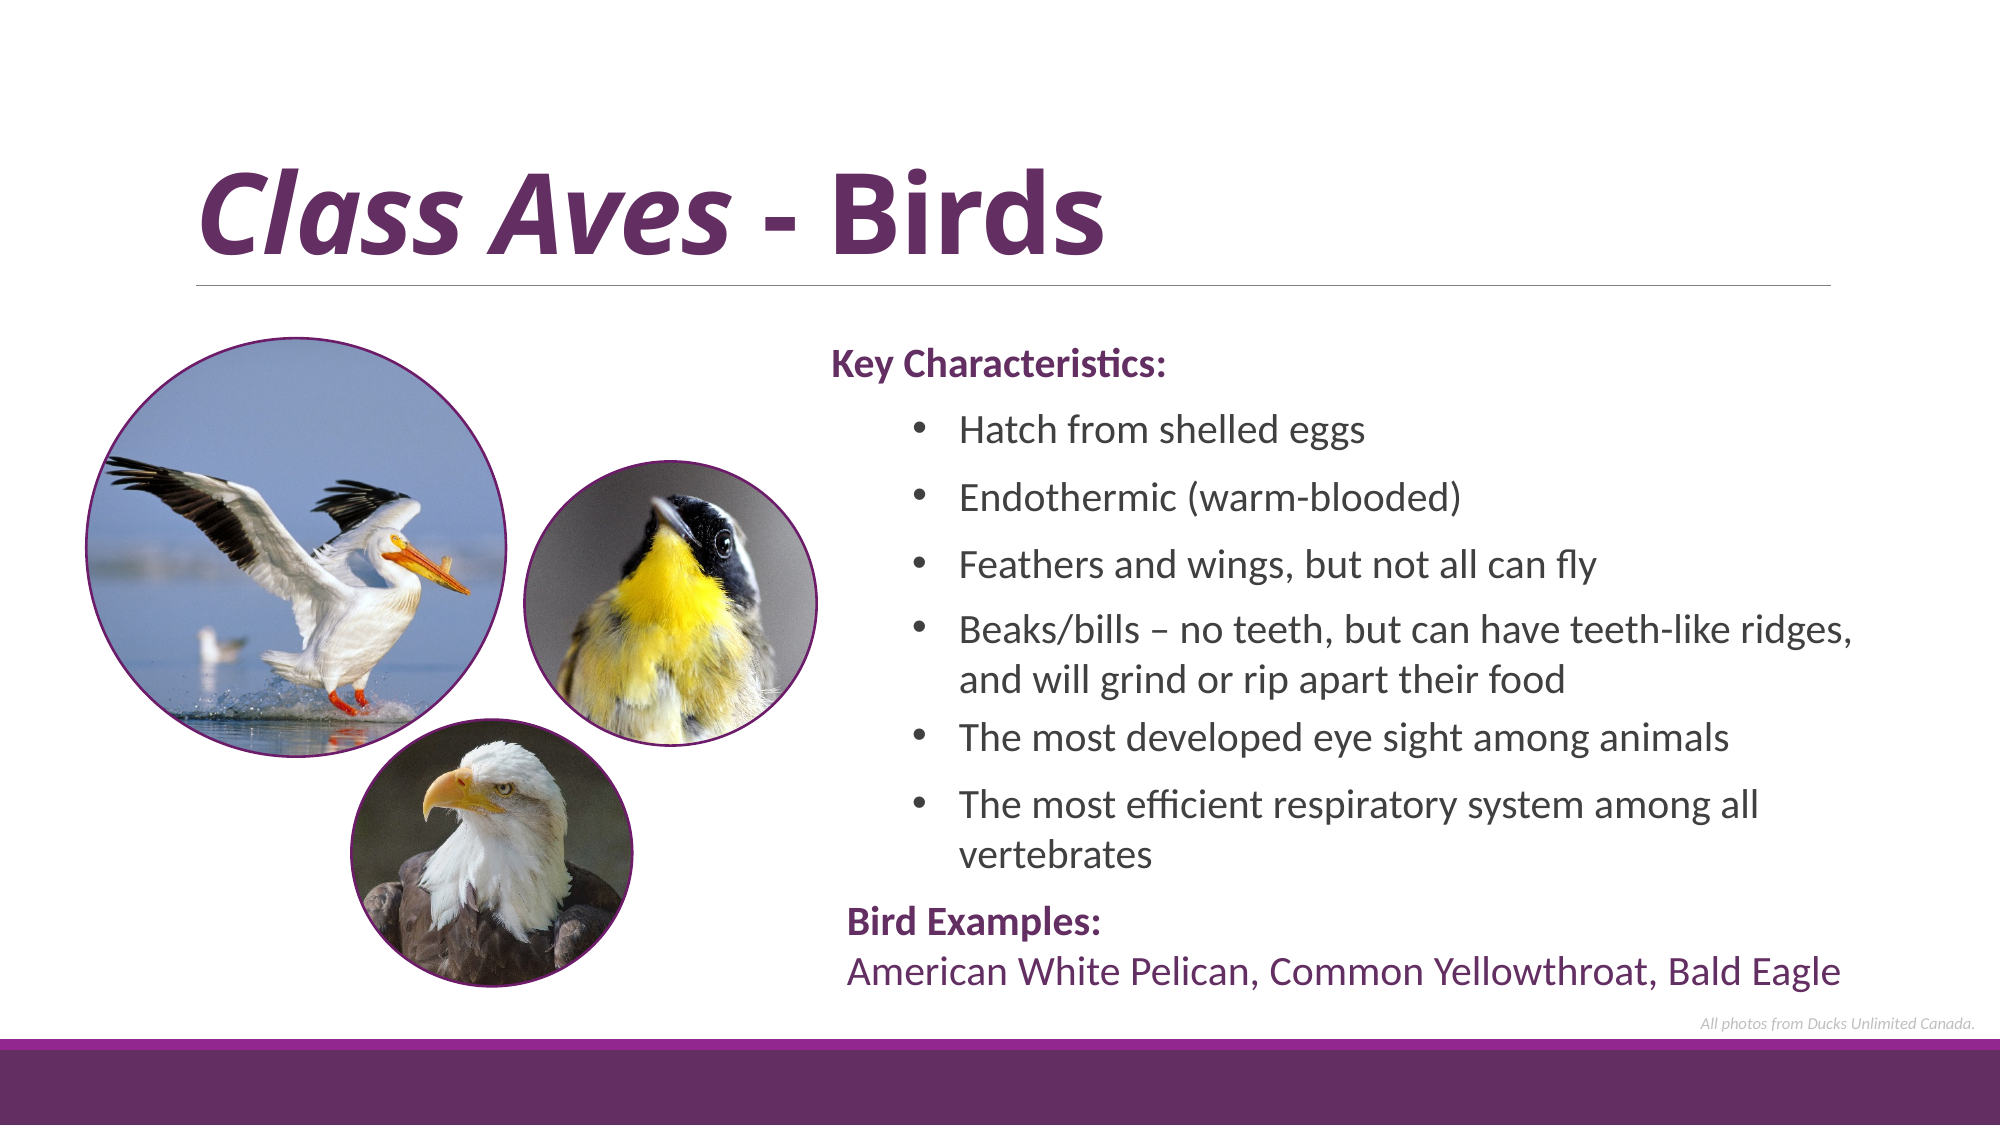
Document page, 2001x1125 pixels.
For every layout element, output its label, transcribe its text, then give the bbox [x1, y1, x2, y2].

text_box American White Pelican, Common Yellowthroat, Bald Eagle [832, 936, 1952, 1002]
text_box Key Characteristics: [816, 328, 1659, 394]
text_box The most developed eye sight among animals [897, 702, 1929, 767]
title Class Aves - Birds [180, 47, 1830, 285]
text_box Endothermic (warm-blooded) [897, 462, 2000, 527]
text_box Bird Examples: [832, 886, 1686, 951]
text_box [523, 460, 818, 747]
text_box The most efficient respiratory system among all vertebrates [897, 769, 1863, 885]
text_box [84, 336, 508, 758]
text_box Feathers and wings, but not all can fly [897, 529, 1974, 595]
text_box All photos from Ducks Unlimited Canada. [1685, 1005, 2000, 1040]
text_box Beaks/bills – no teeth, but can have teeth-like ridges, and will grind or rip apart their food [897, 594, 1931, 709]
text_box Hatch from shelled eggs [897, 394, 1846, 460]
text_box [350, 718, 634, 988]
